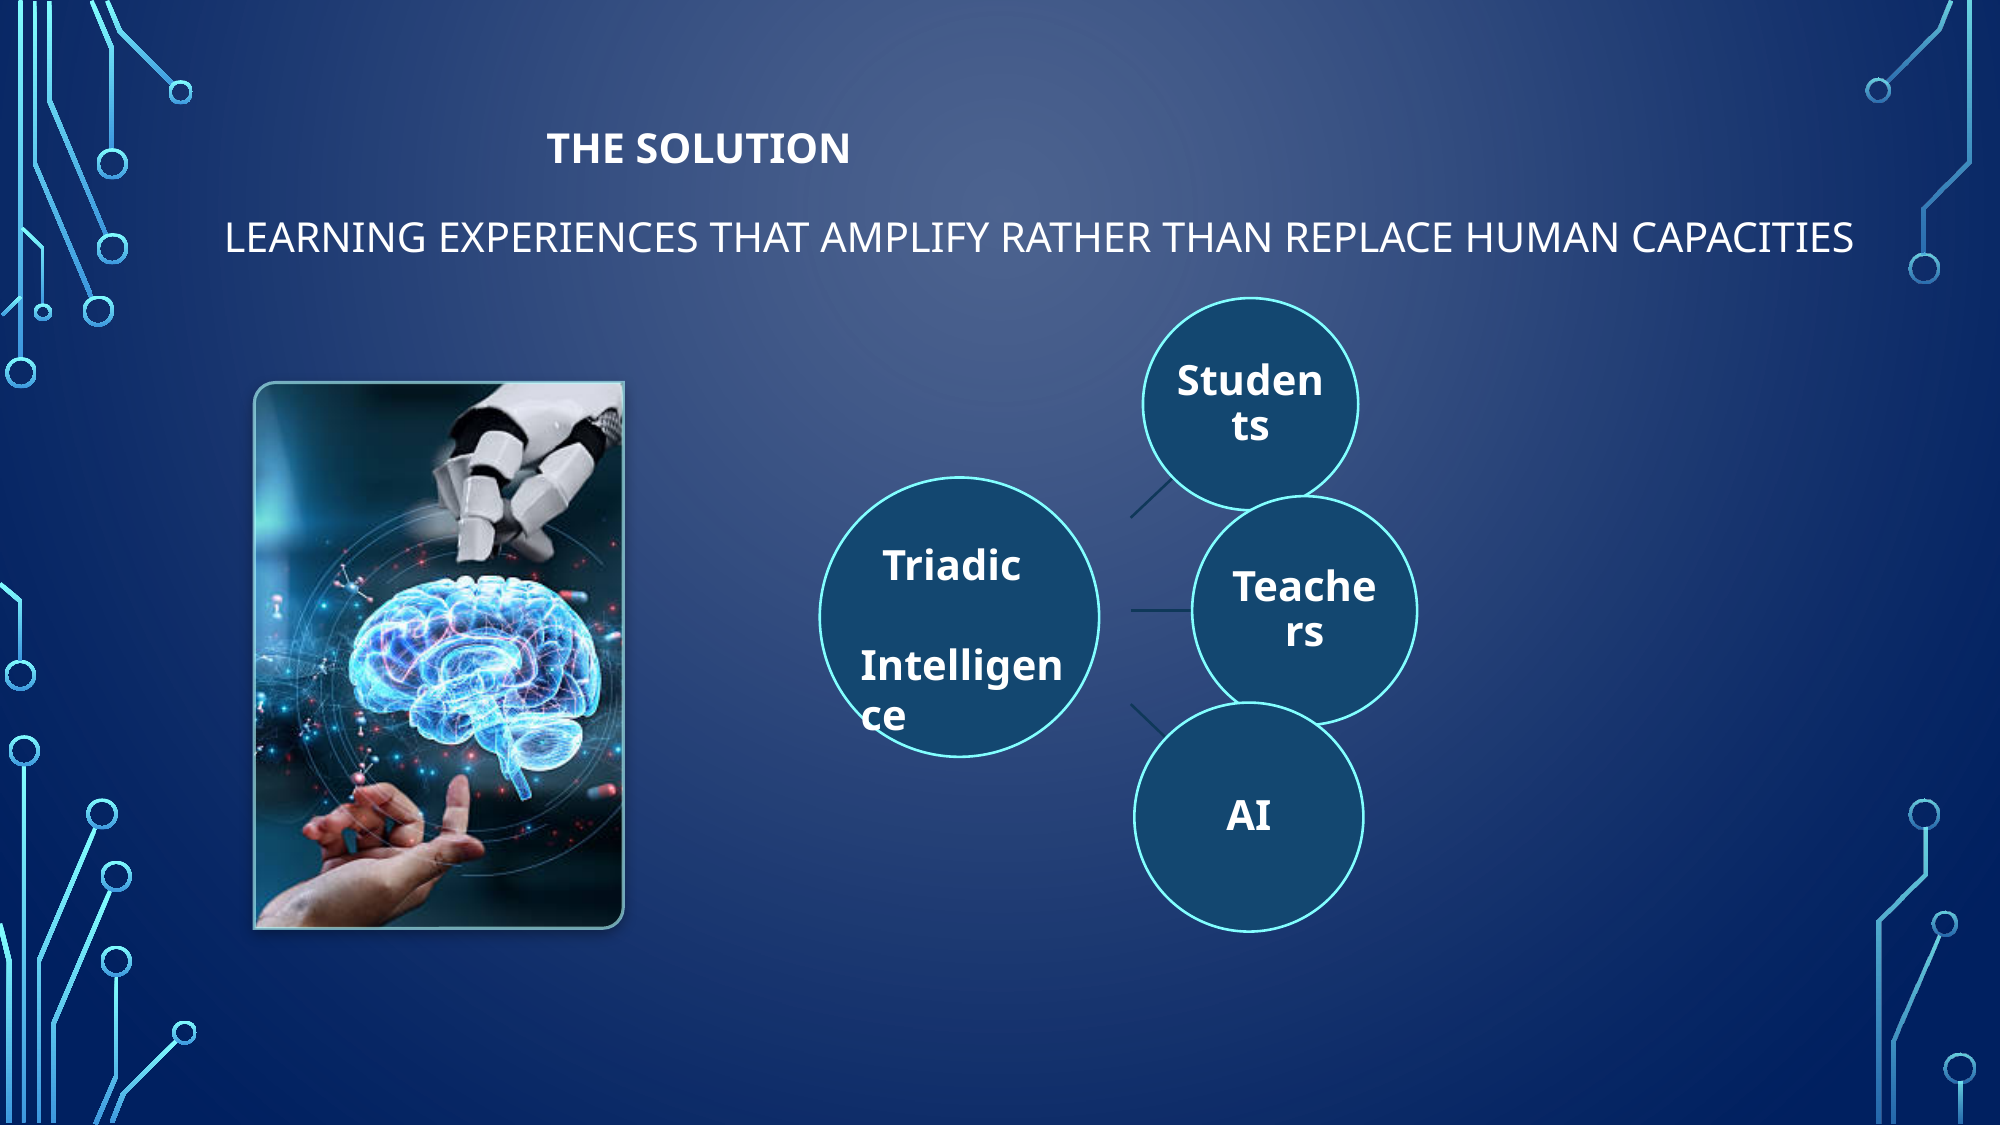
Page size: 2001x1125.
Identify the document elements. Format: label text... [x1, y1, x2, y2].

picture [254, 382, 624, 929]
title The Solution Learning experiences that amplify rather than replace human capacities [208, 98, 1890, 341]
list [727, 324, 1866, 906]
